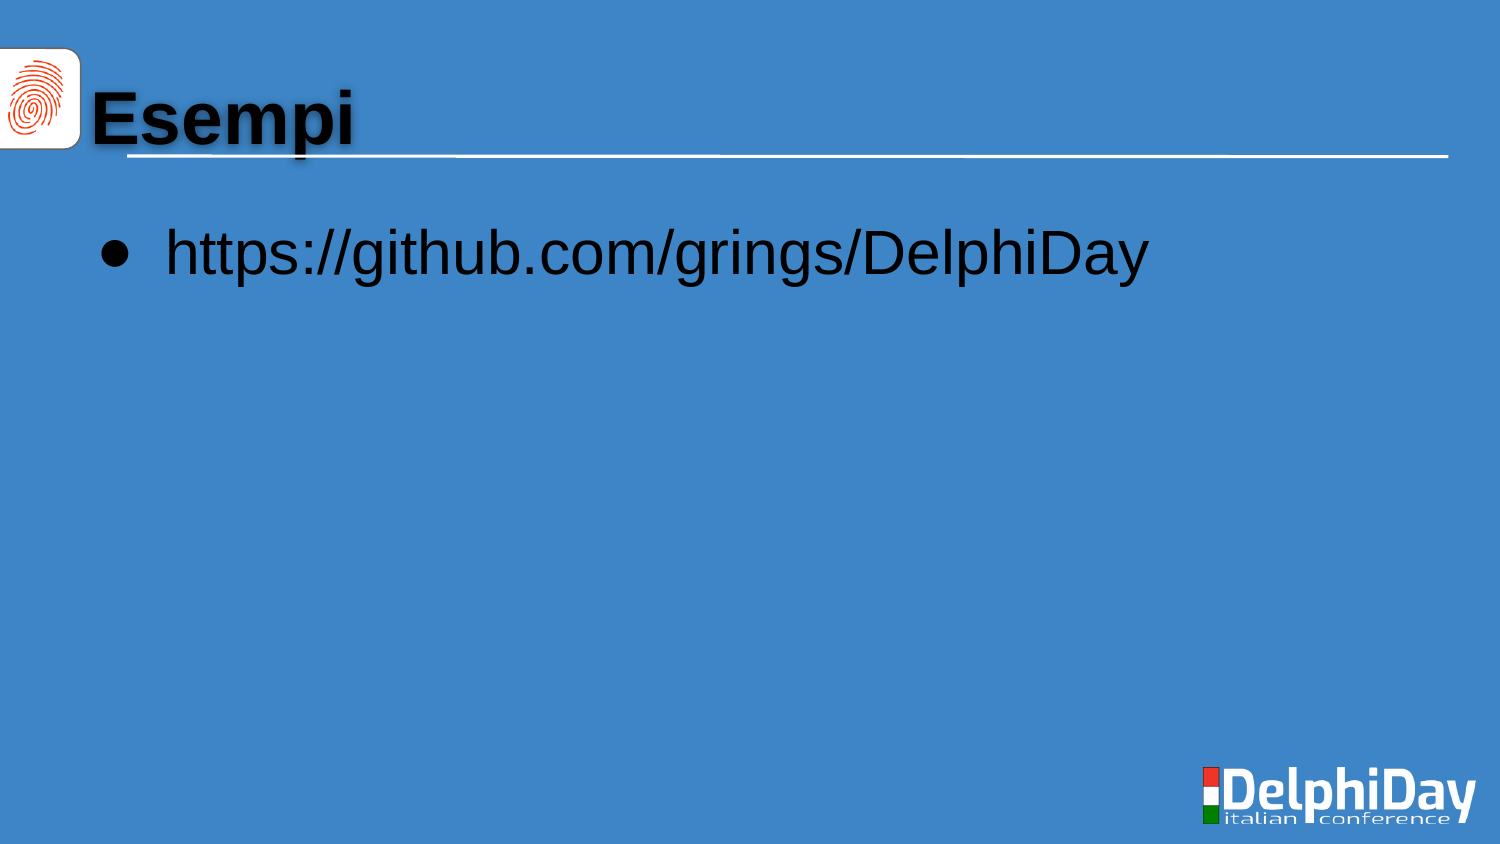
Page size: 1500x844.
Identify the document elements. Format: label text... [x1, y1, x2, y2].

list https://github.com/grings/DelphiDay [75, 196, 1425, 808]
picture [1203, 767, 1476, 824]
title Esempi [75, 33, 1425, 175]
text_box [0, 47, 81, 150]
